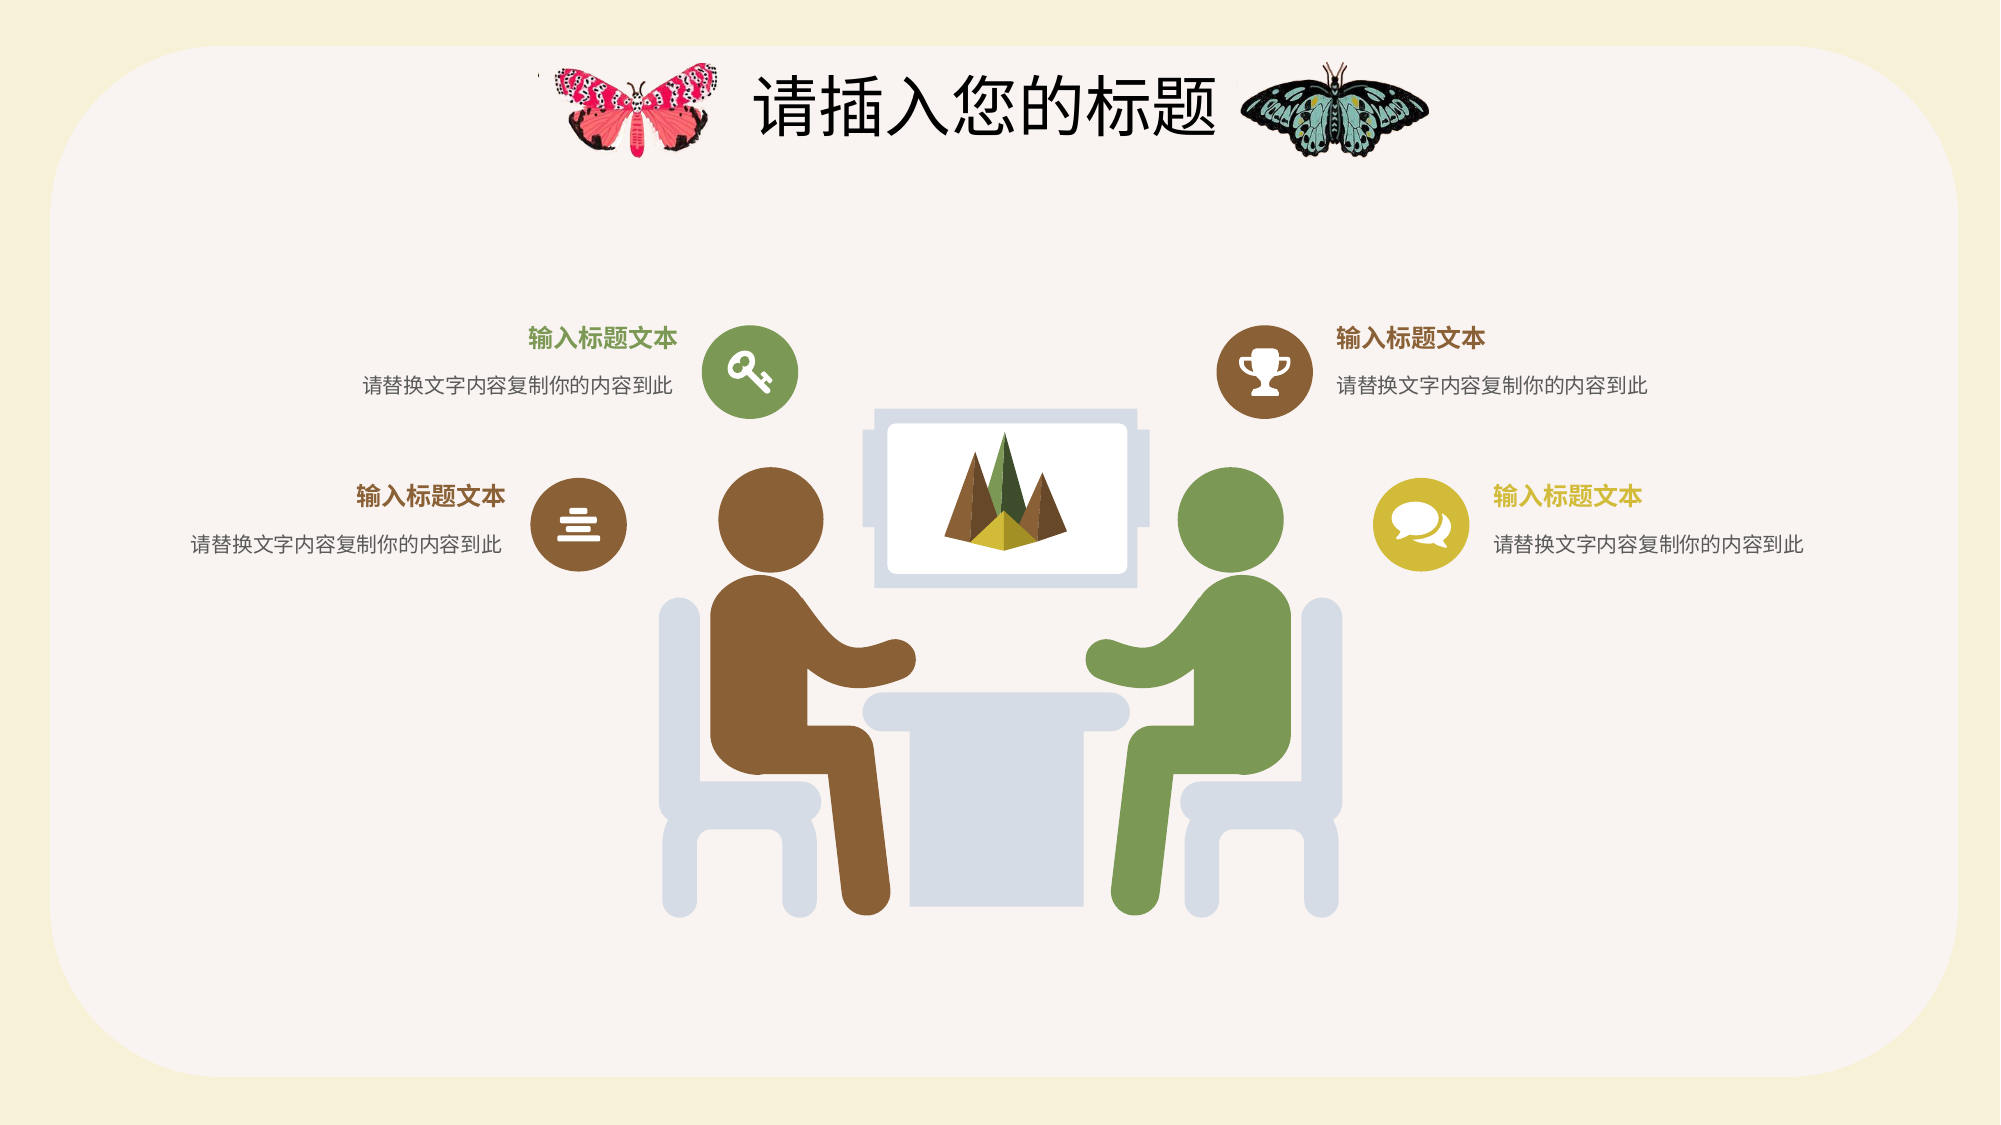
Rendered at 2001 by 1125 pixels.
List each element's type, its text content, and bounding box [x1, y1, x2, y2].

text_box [658, 408, 1343, 918]
picture [1235, 57, 1433, 164]
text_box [118, 313, 799, 435]
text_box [1216, 313, 1897, 435]
text_box 请插入您的标题 [736, 57, 1234, 152]
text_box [117, 471, 627, 594]
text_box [944, 432, 1068, 551]
picture [538, 47, 735, 162]
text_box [1083, 467, 1291, 916]
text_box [710, 467, 919, 916]
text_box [1372, 471, 1882, 594]
